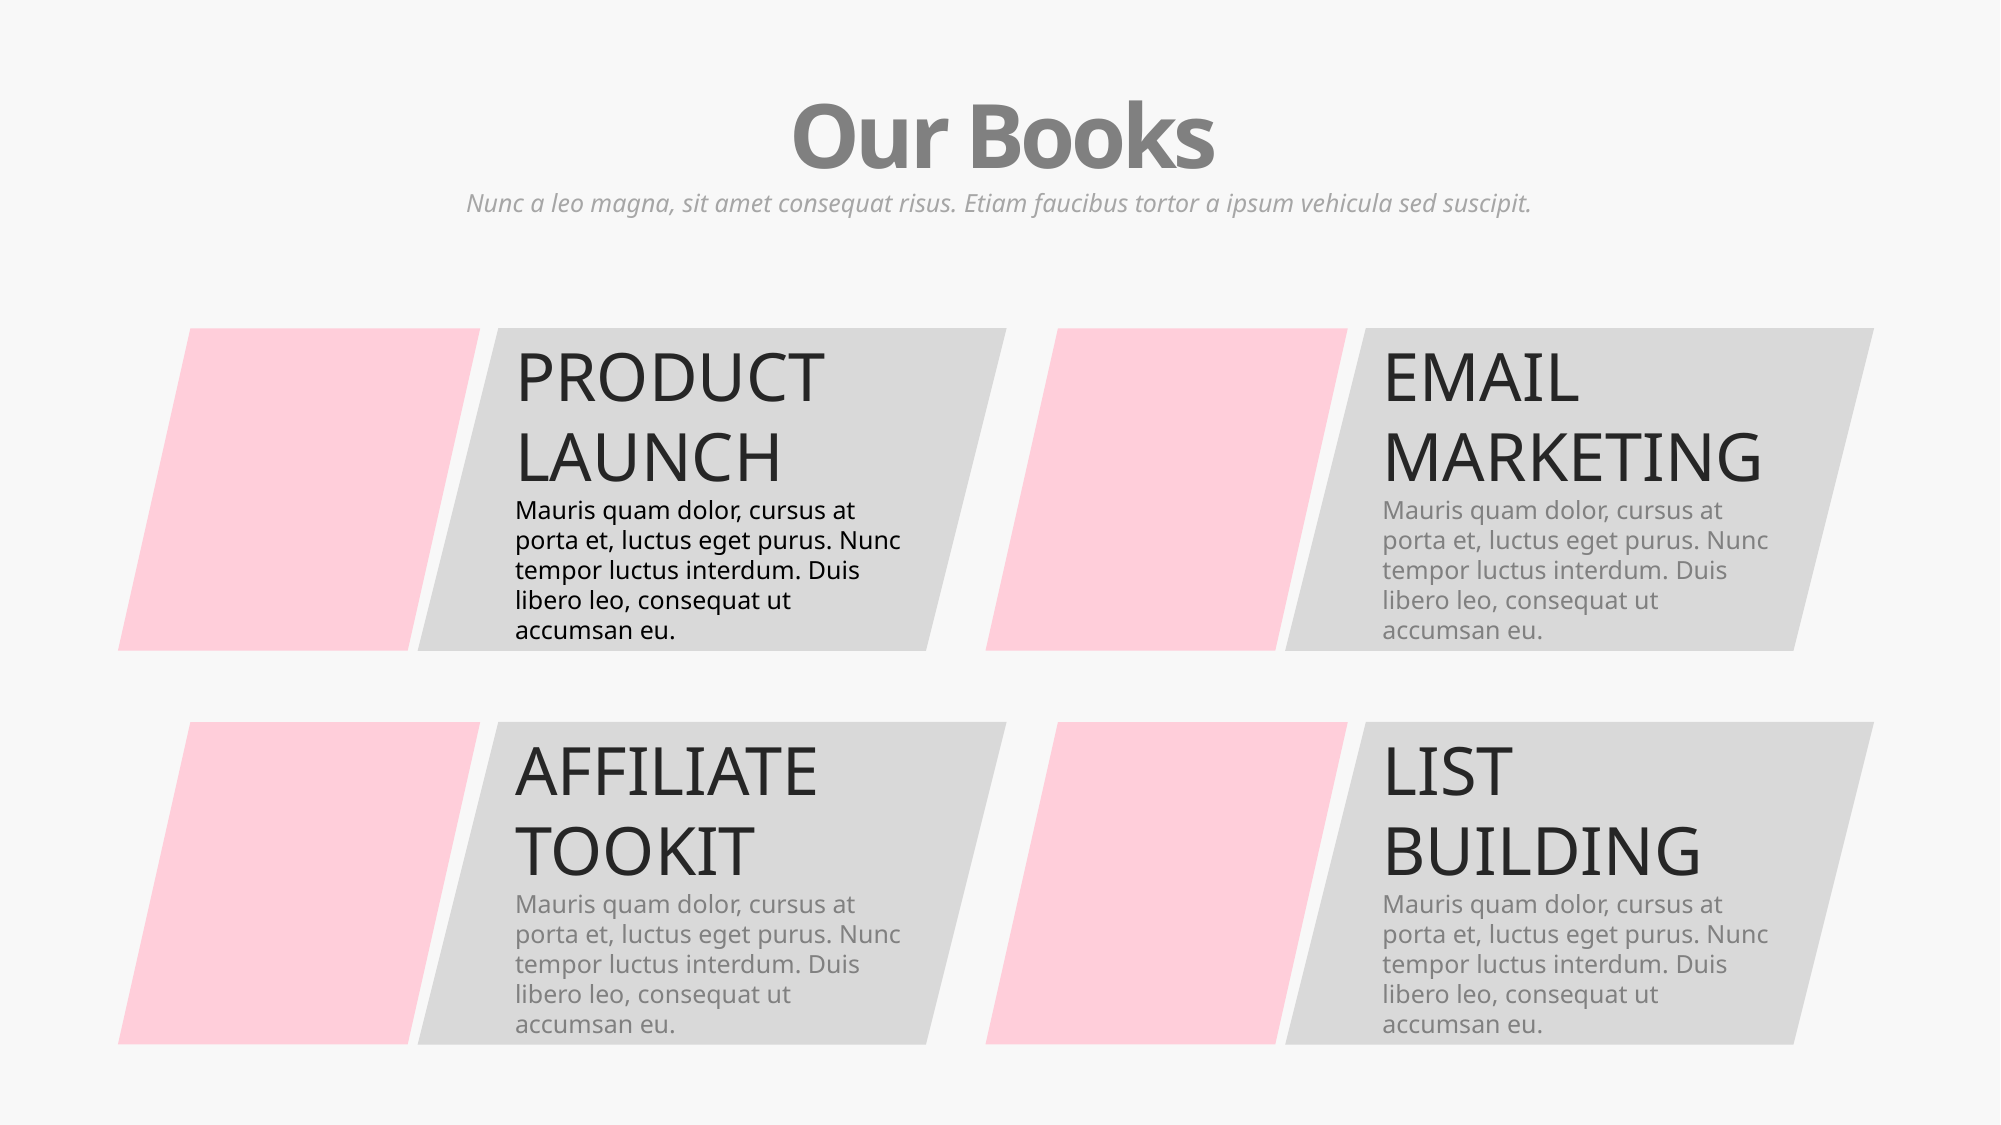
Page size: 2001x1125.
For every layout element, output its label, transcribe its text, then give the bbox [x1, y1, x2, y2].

text_box Nunc a leo magna, sit amet consequat risus. Etiam faucibus tortor a ipsum vehicula sed suscipit. [123, 182, 1884, 223]
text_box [985, 328, 1348, 651]
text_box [985, 721, 1348, 1045]
text_box Our Books [779, 74, 1228, 182]
text_box LIST BUILDING Mauris quam dolor, cursus at porta et, luctus eget purus. Nunc tempor luctus interdum. Duis libero leo, consequat ut accumsan eu. [1283, 720, 1876, 1046]
text_box EMAIL MARKETING Mauris quam dolor, cursus at porta et, luctus eget purus. Nunc tempor luctus interdum. Duis libero leo, consequat ut accumsan eu. [1283, 327, 1876, 652]
text_box PRODUCT LAUNCH Mauris quam dolor, cursus at porta et, luctus eget purus. Nunc tempor luctus interdum. Duis libero leo, consequat ut accumsan eu. [416, 327, 1008, 652]
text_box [117, 721, 481, 1045]
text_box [117, 328, 481, 651]
text_box AFFILIATE TOOKIT Mauris quam dolor, cursus at porta et, luctus eget purus. Nunc tempor luctus interdum. Duis libero leo, consequat ut accumsan eu. [416, 720, 1008, 1046]
